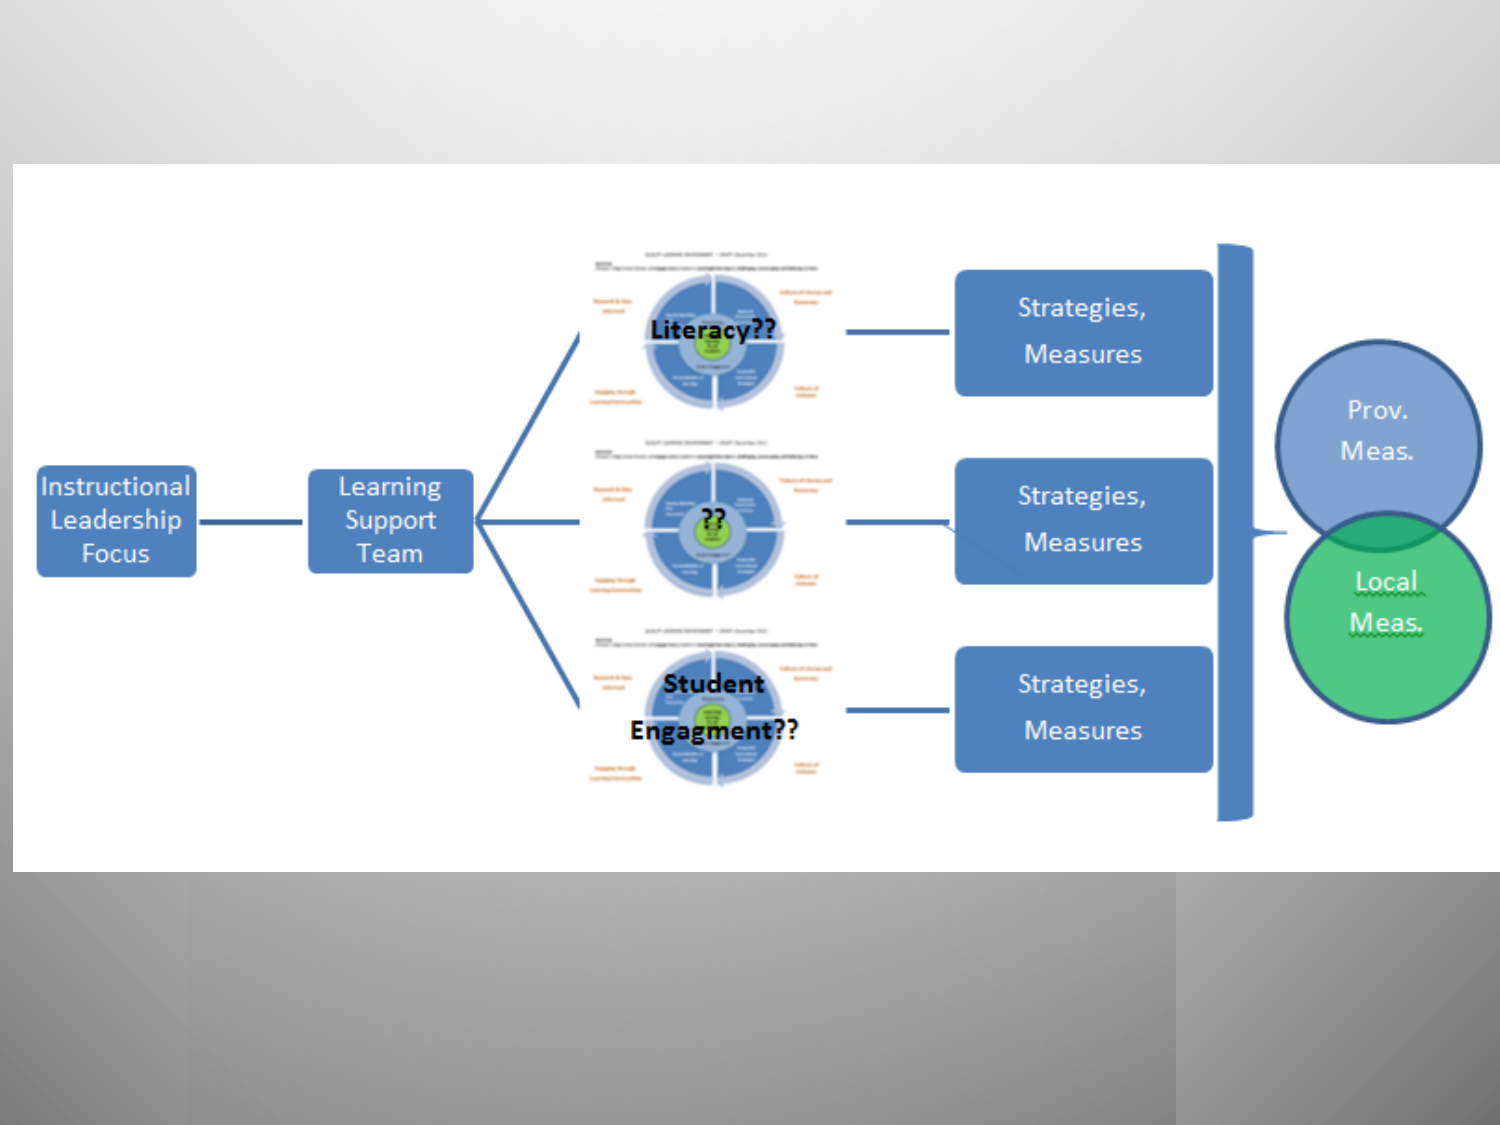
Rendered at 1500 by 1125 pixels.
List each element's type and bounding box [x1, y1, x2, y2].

picture [12, 164, 1500, 872]
